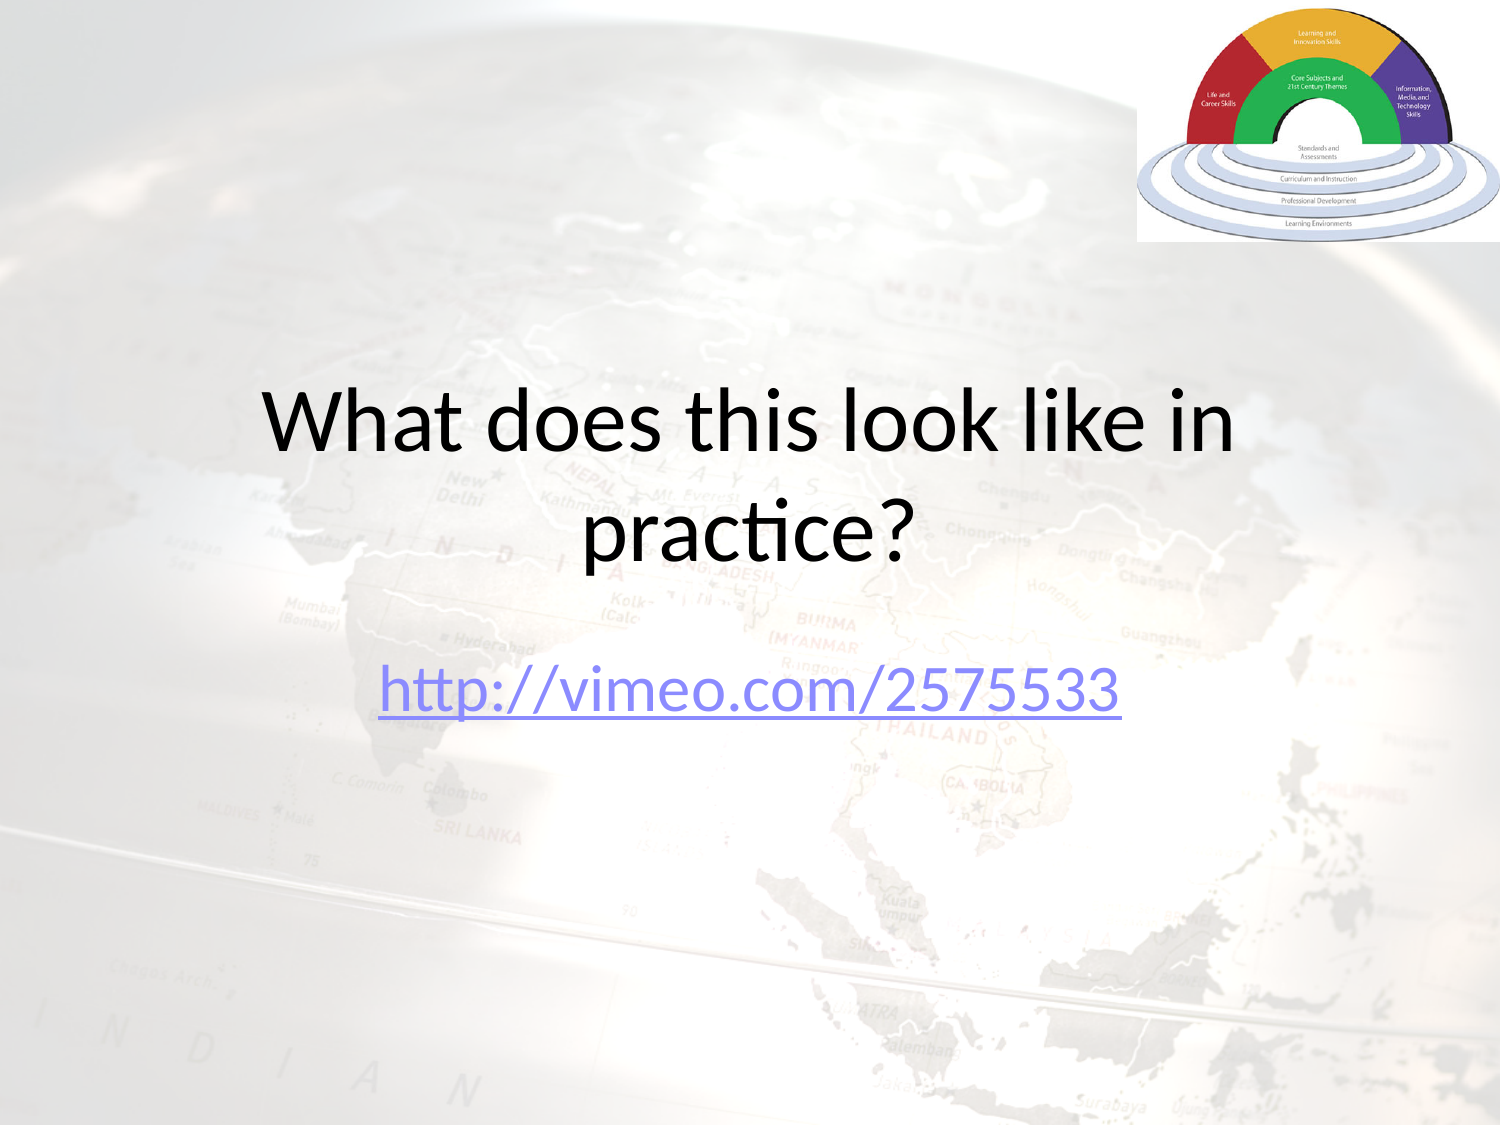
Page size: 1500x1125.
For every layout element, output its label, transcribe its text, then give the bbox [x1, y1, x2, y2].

subtitle http://vimeo.com/2575533 [225, 637, 1275, 925]
title What does this look like in practice? [112, 349, 1388, 591]
picture [1137, 0, 1500, 242]
